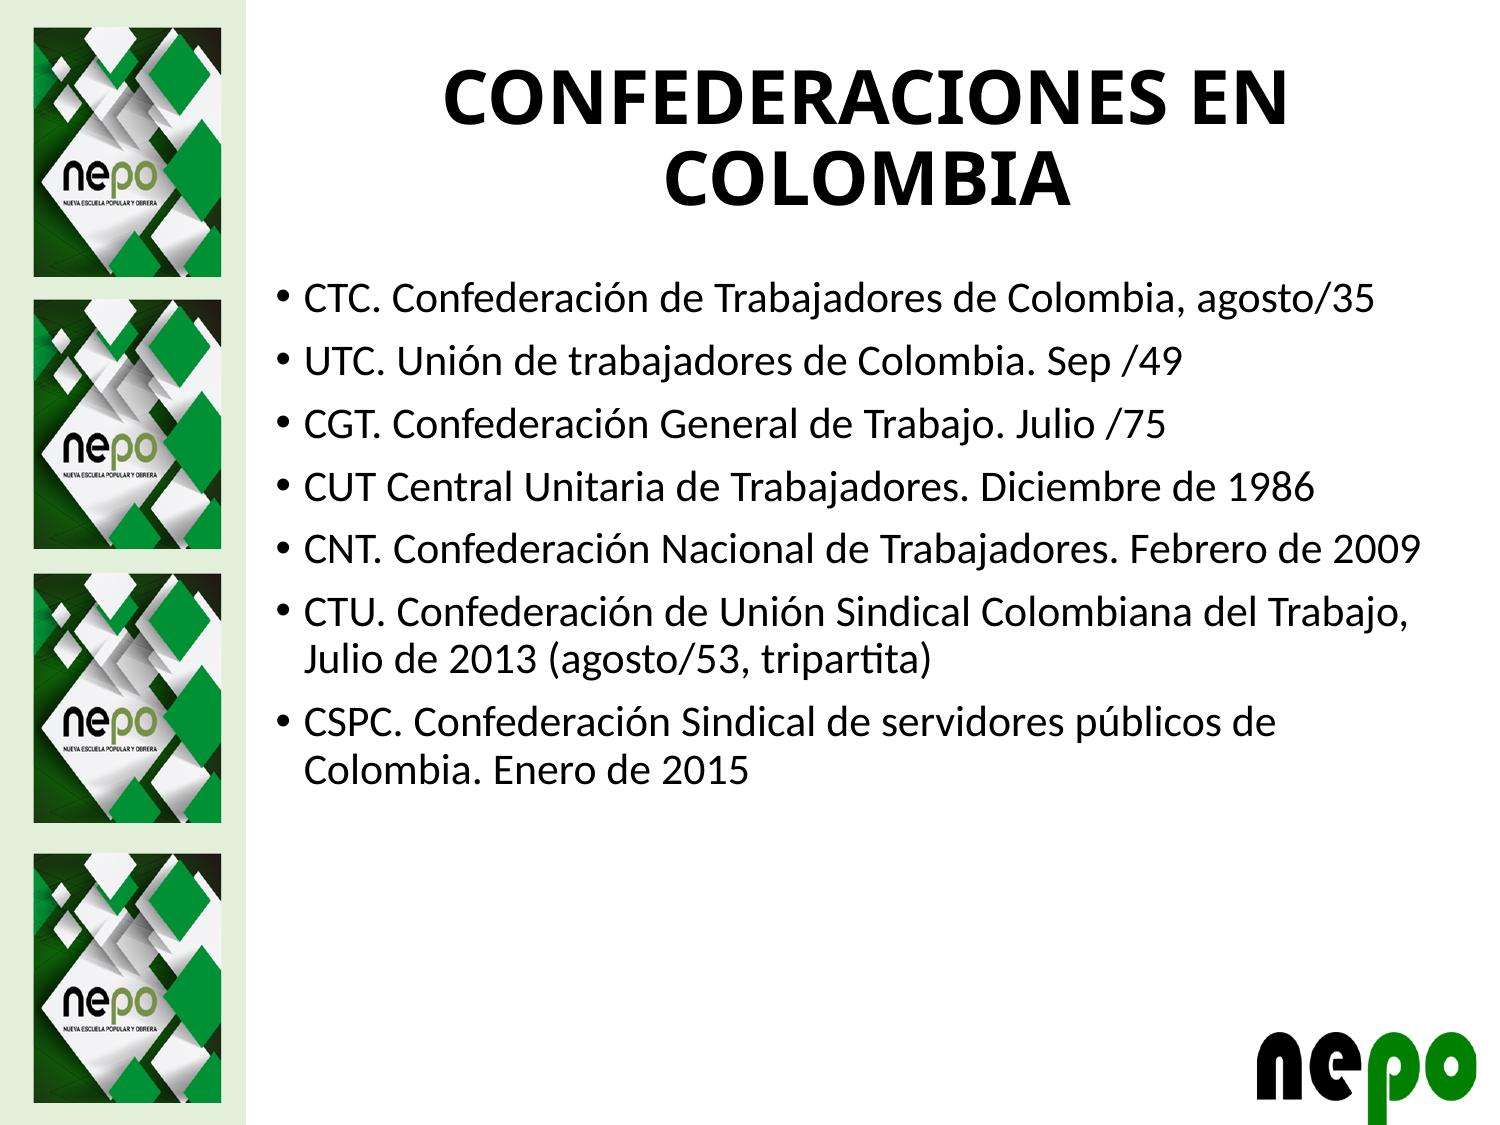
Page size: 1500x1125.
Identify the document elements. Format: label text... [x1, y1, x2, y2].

picture [1257, 1032, 1477, 1125]
picture [0, 0, 246, 1125]
list CTC. Confederación de Trabajadores de Colombia, agosto/35 UTC. Unión de trabajadores de Colombia. Sep /49 CGT. Confederación General de Trabajo. Julio /75 CUT Central Unitaria de Trabajadores. Diciembre de 1986 CNT. Confederación Nacional de Trabajadores. Febrero de 2009 CTU. Confederación de Unión Sindical Colombiana del Trabajo, Julio de 2013 (agosto/53, tripartita) CSPC. Confederación Sindical de servidores públicos de Colombia. Enero de 2015 [260, 267, 1473, 1014]
title CONFEDERACIONES EN COLOMBIA [260, 52, 1473, 149]
